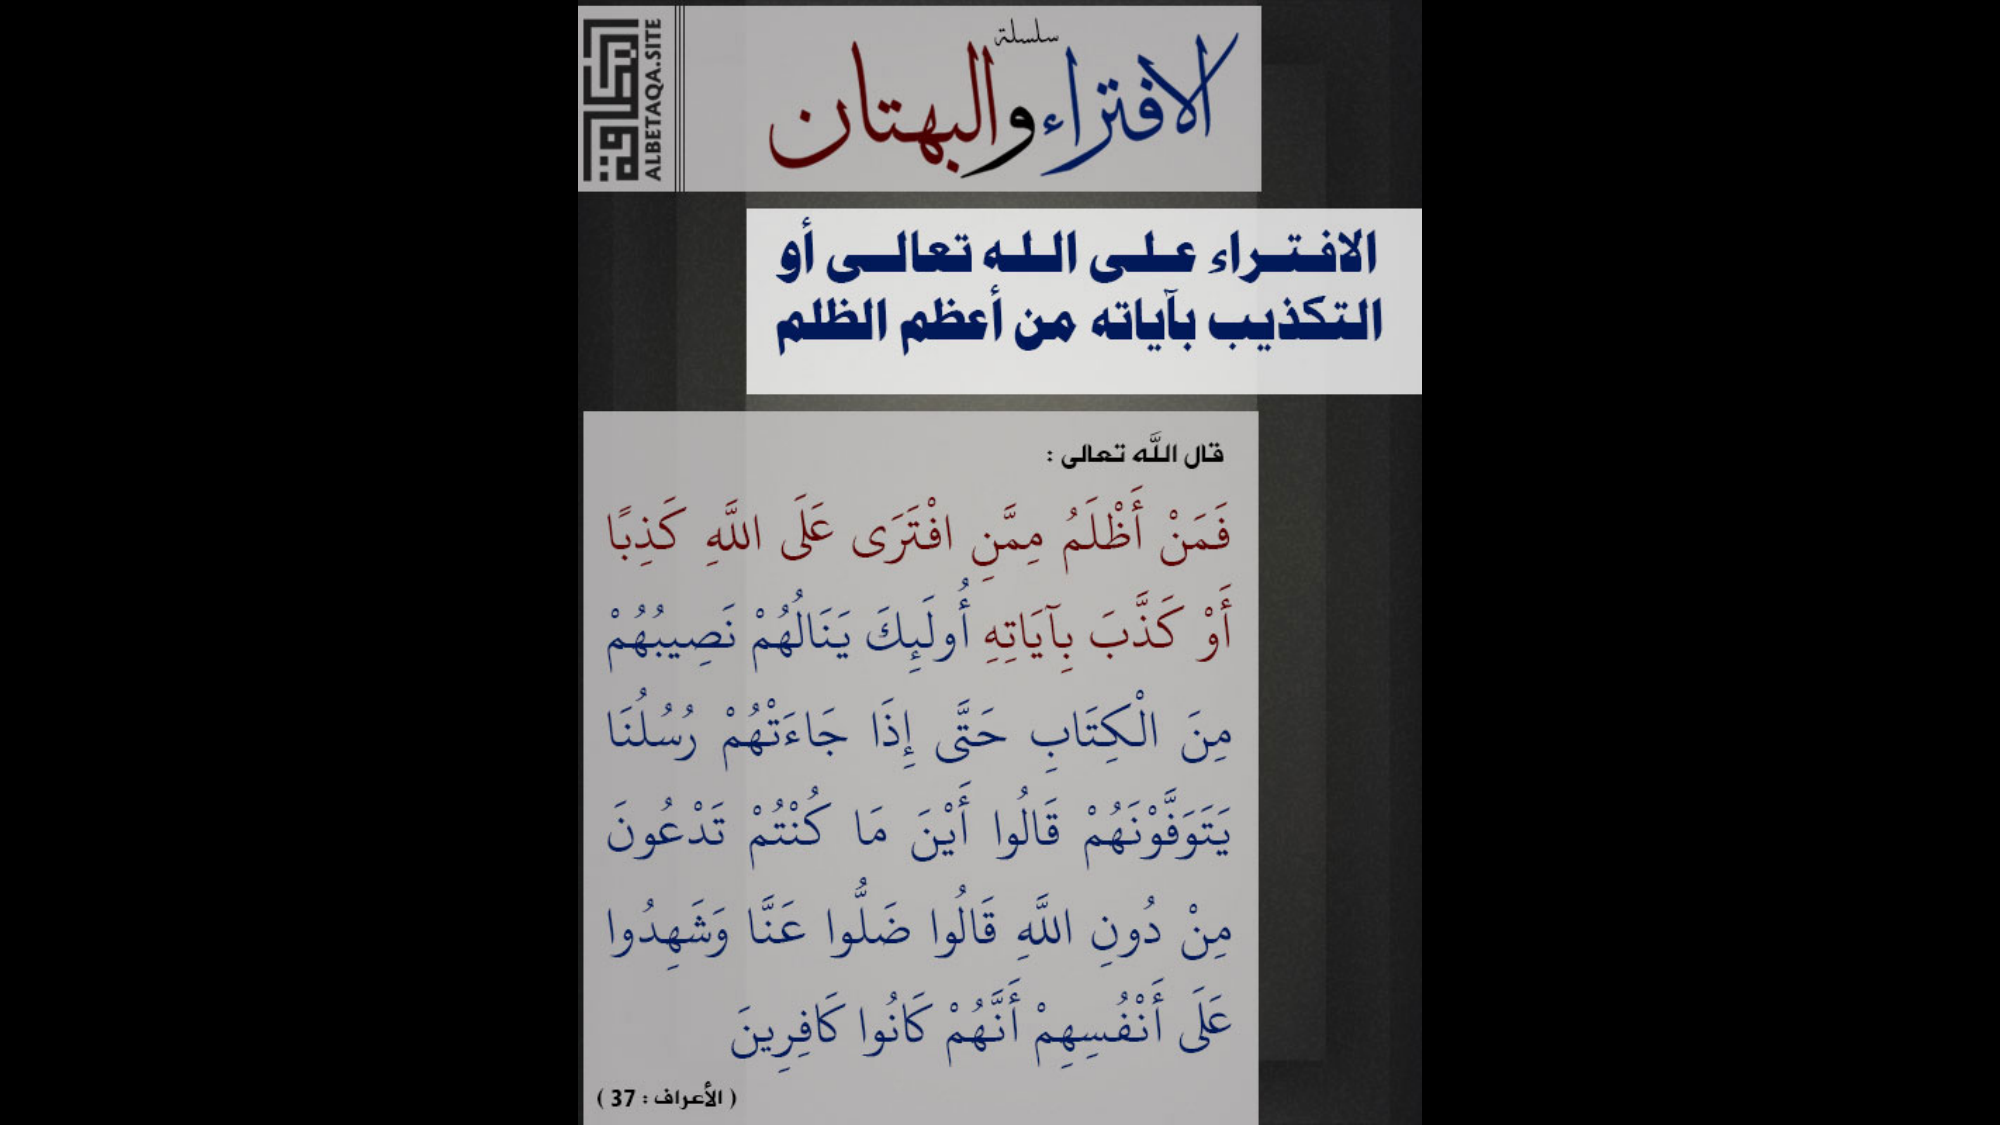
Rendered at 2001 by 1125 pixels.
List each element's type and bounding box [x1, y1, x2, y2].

picture [578, 0, 1422, 1125]
